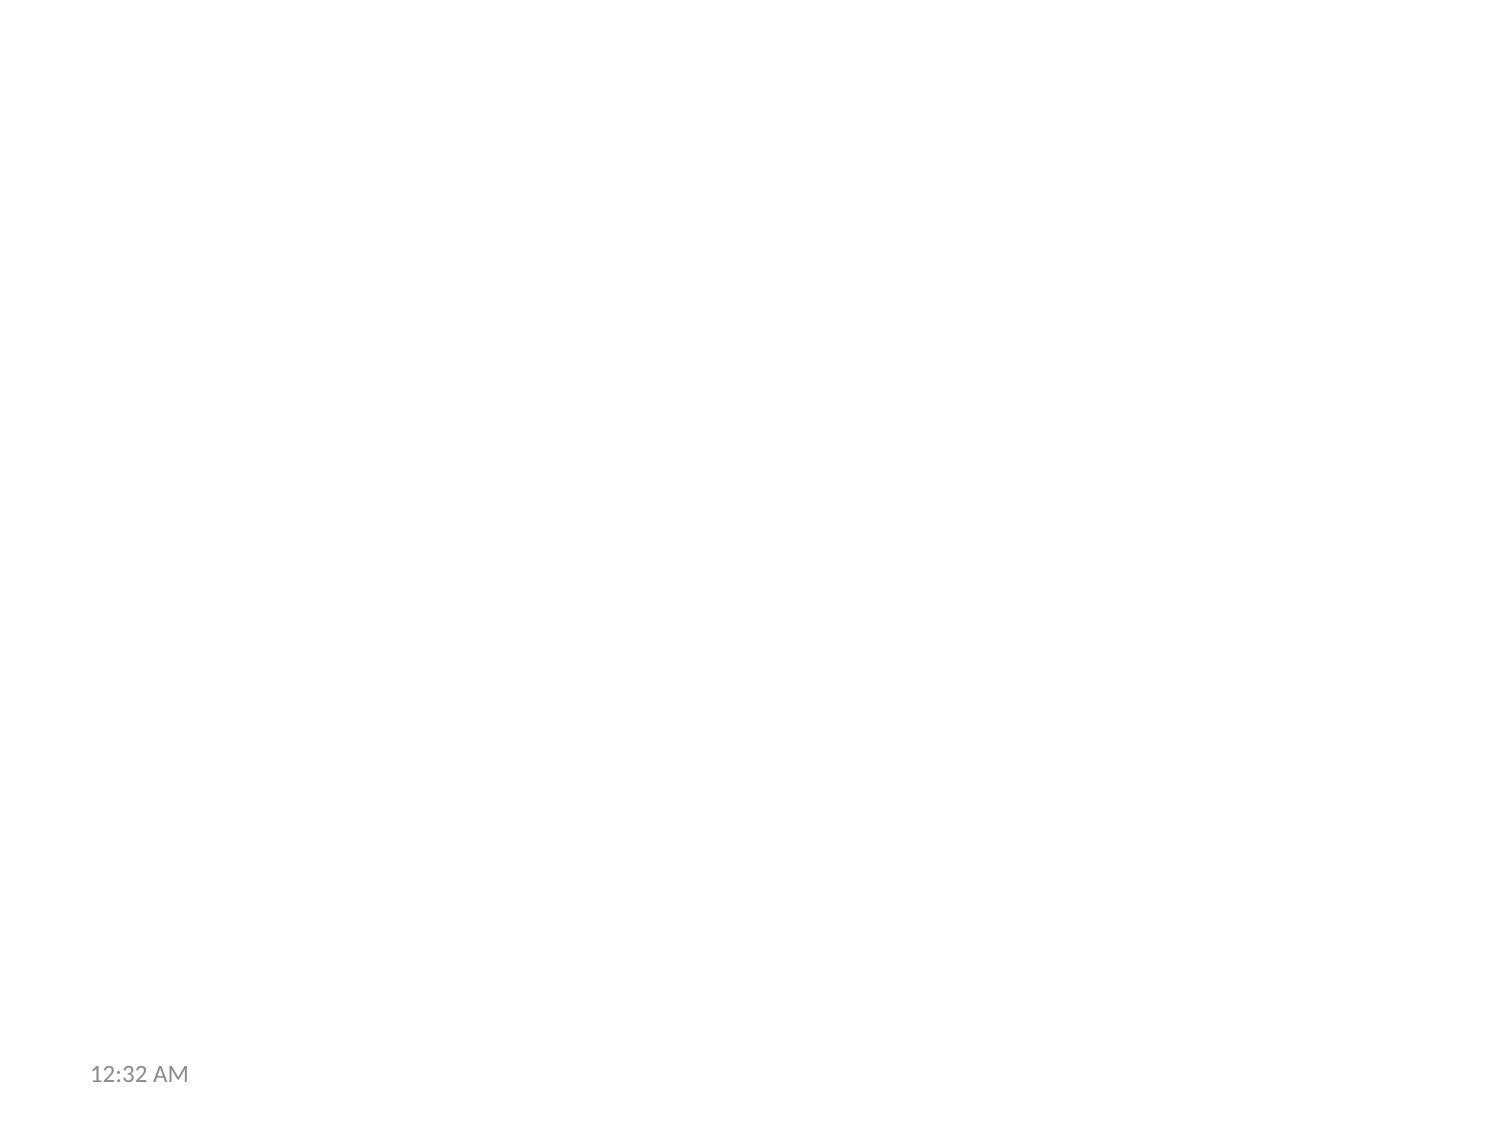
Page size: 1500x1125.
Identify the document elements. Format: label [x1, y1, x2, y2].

slide_number [75, 1042, 425, 1103]
